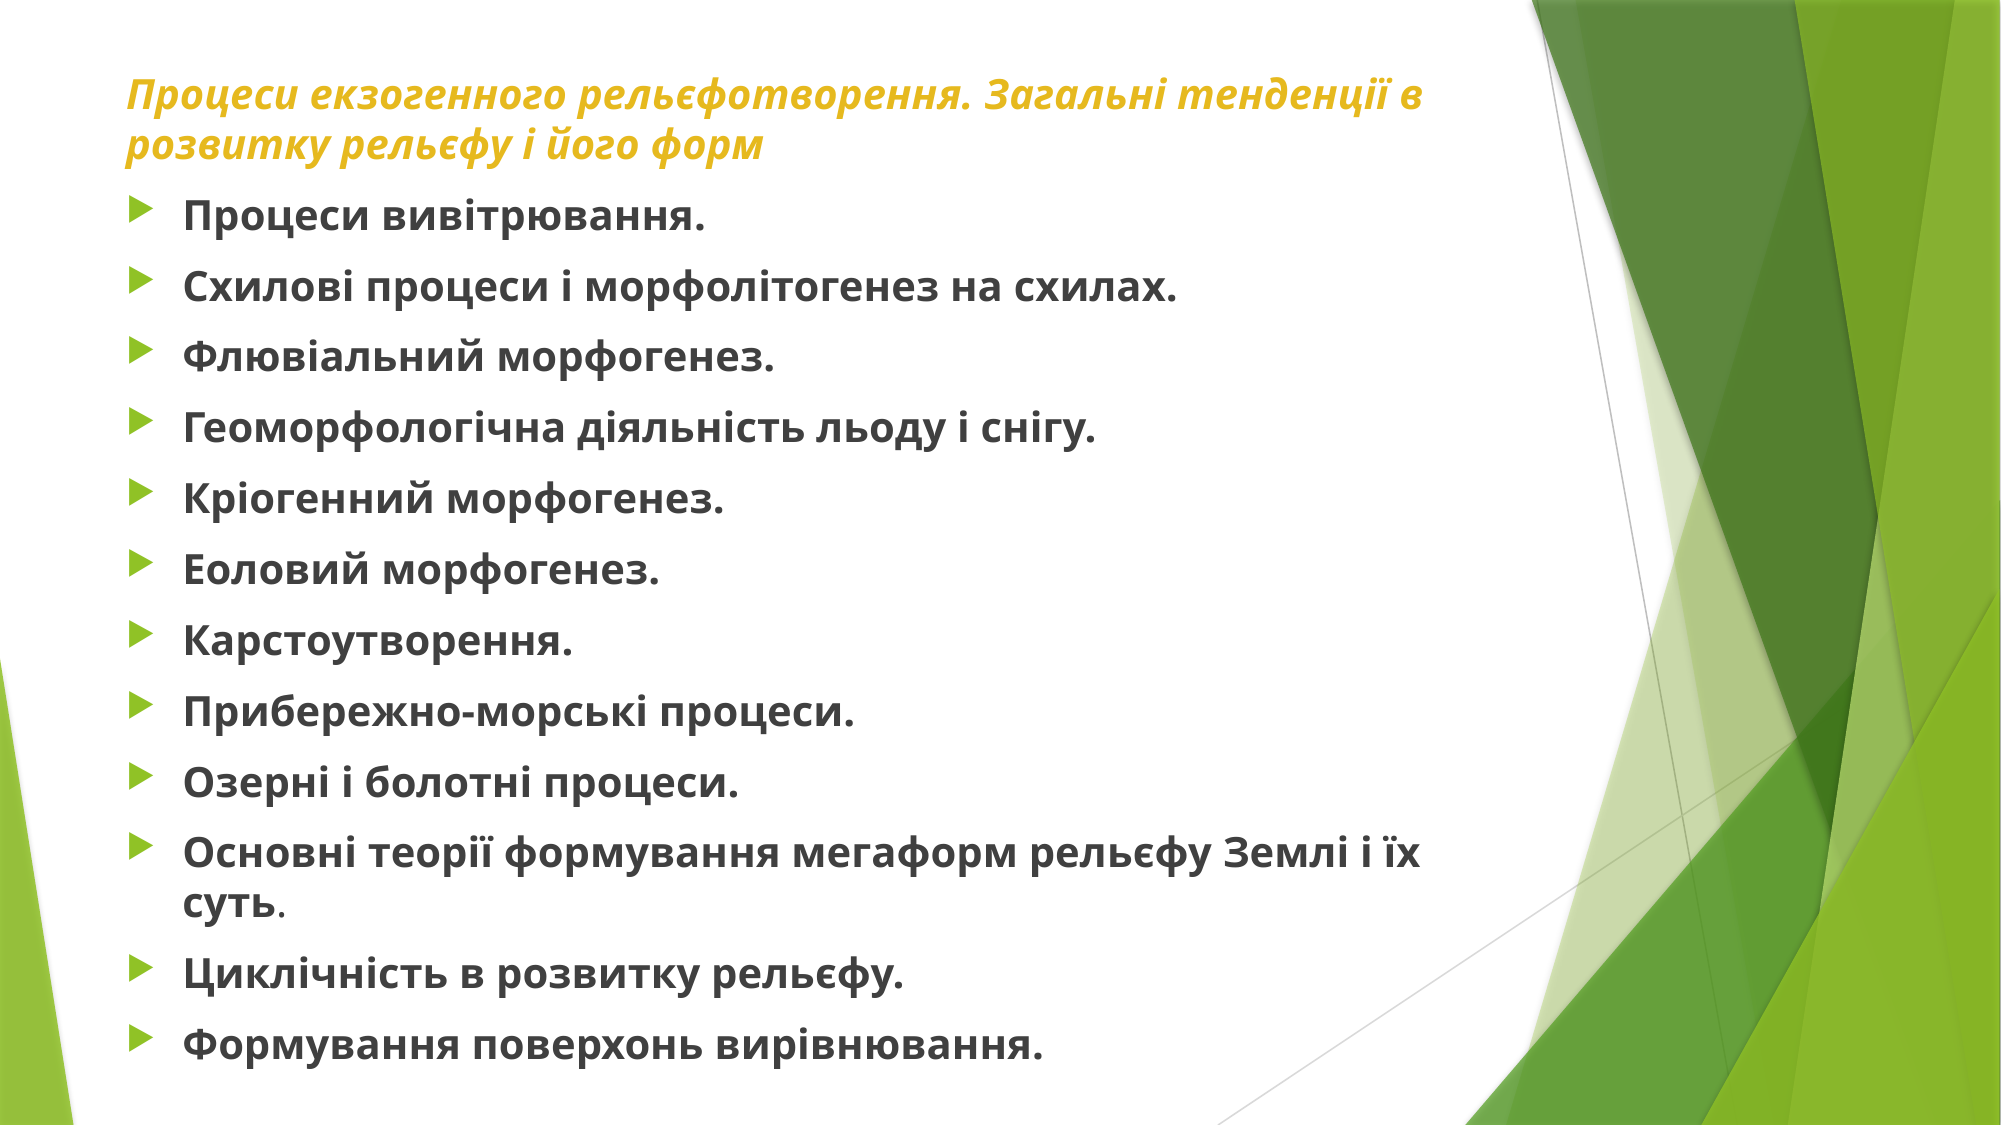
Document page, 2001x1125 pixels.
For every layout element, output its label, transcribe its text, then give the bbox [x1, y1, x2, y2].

list Процеси екзогенного рельєфотворення. Загальні тенденції в розвитку рельєфу і його форм Процеси вивітрювання. Схилові процеси і морфолітогенез на схилах. Флювіальний морфогенез. Геоморфологічна діяльність льоду і снігу. Кріогенний морфогенез. Еоловий морфогенез. Карстоутворення. Прибережно-морські процеси. Озерні і болотні процеси. Основні теорії формування мегаформ рельєфу Землі і їх суть. Циклічність в розвитку рельєфу. Формування поверхонь вирівнювання. [111, 60, 1522, 1055]
